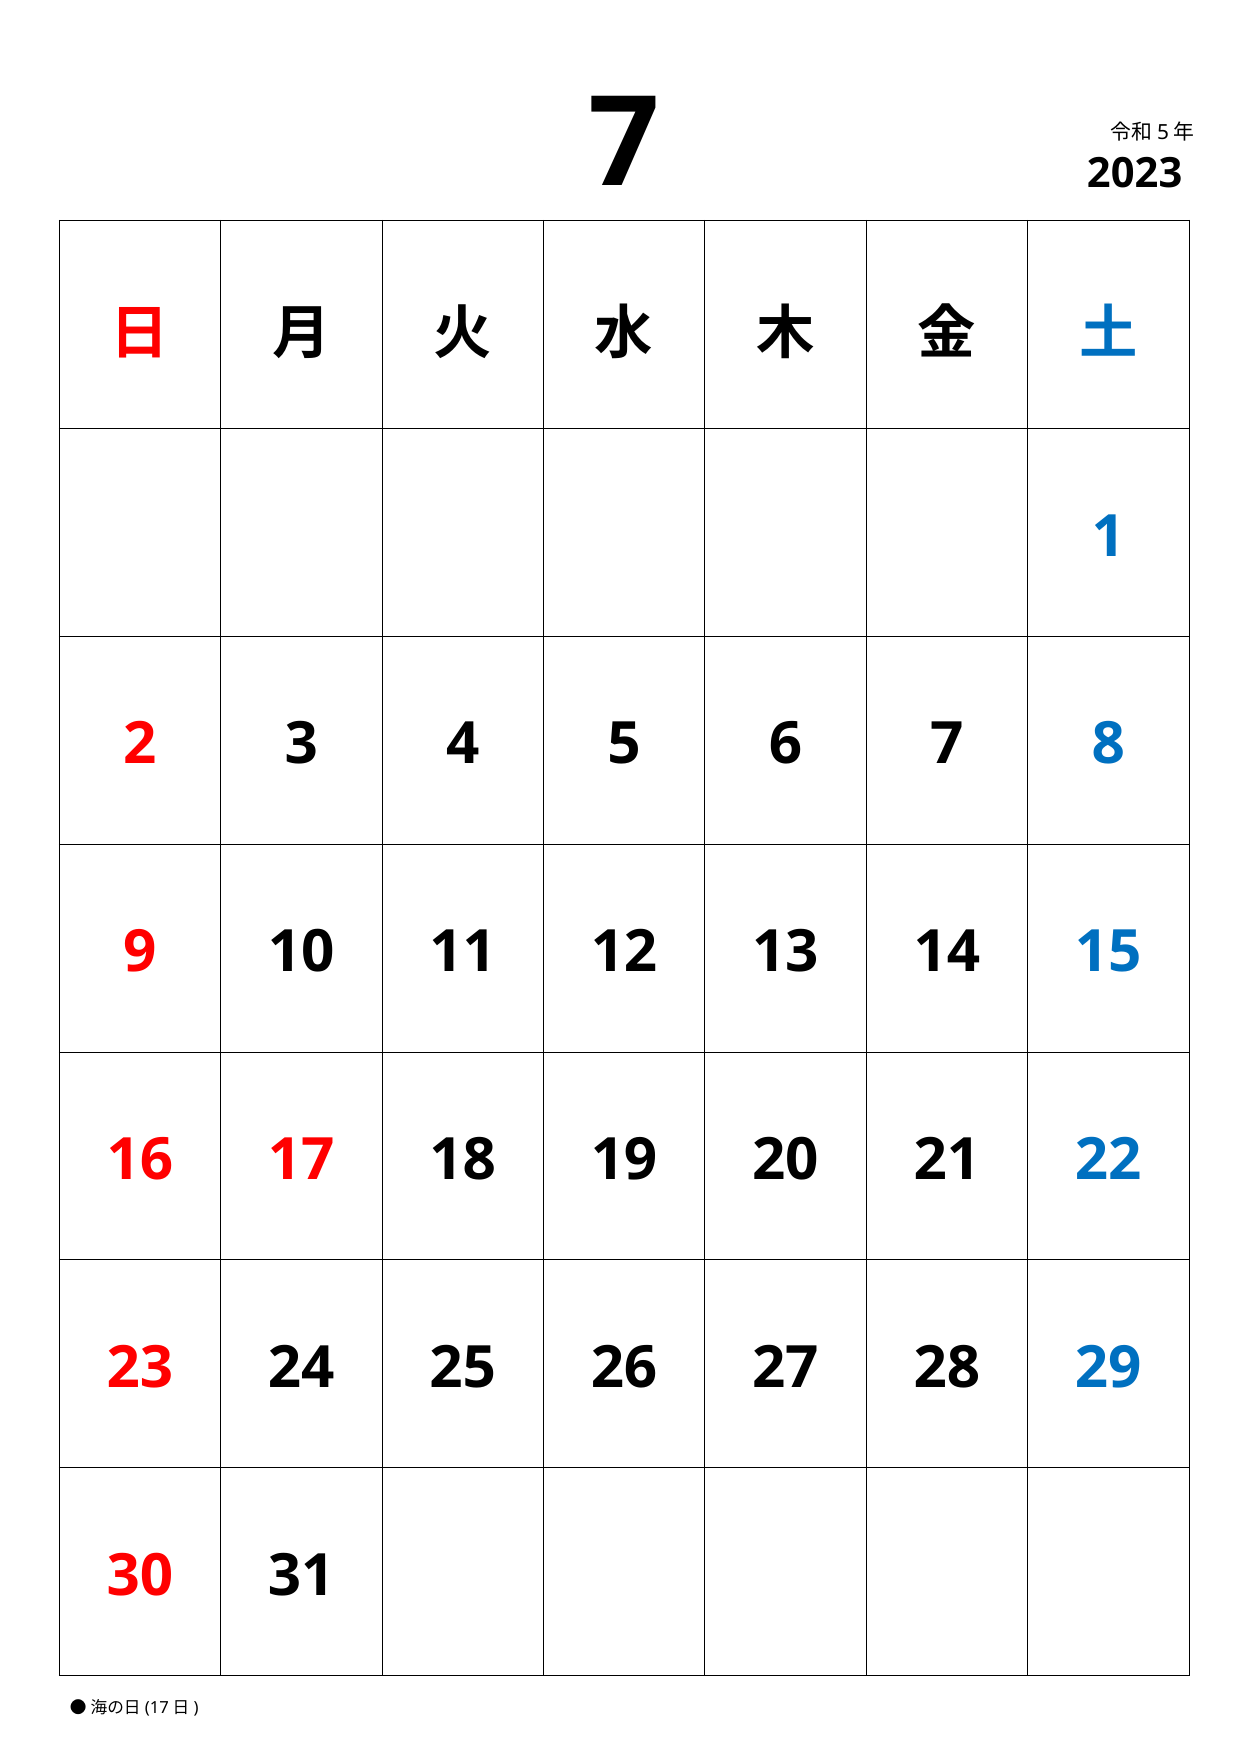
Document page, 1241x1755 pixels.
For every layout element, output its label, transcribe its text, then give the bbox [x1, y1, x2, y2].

table_cell 26 [544, 1260, 704, 1467]
table_cell 6 [705, 637, 866, 844]
table_cell [544, 429, 704, 636]
table_cell 17 [221, 1053, 382, 1259]
table_cell 28 [867, 1260, 1027, 1467]
table_cell 24 [221, 1260, 382, 1467]
table_cell 27 [705, 1260, 866, 1467]
table_cell 30 [60, 1468, 220, 1675]
table_cell 7 [867, 637, 1027, 844]
text_box 2023 [1072, 138, 1198, 204]
table_header 火 [383, 221, 543, 428]
table_cell 10 [221, 845, 382, 1052]
text_box ●海の日(17日) [55, 1689, 214, 1725]
table_cell 5 [544, 637, 704, 844]
table_cell [1028, 1468, 1189, 1675]
table_cell 21 [867, 1053, 1027, 1259]
table_cell 14 [867, 845, 1027, 1052]
table_cell 3 [221, 637, 382, 844]
table_cell 11 [383, 845, 543, 1052]
table_cell 4 [383, 637, 543, 844]
text_box 令和5年 [1095, 110, 1210, 151]
table_cell 2 [60, 637, 220, 844]
table_cell 16 [60, 1053, 220, 1259]
table_cell 15 [1028, 845, 1189, 1052]
table_header 日 [60, 221, 220, 428]
table_cell [383, 1468, 543, 1675]
table_cell 23 [60, 1260, 220, 1467]
table_cell [705, 1468, 866, 1675]
table_cell [705, 429, 866, 636]
table_cell [60, 429, 220, 636]
table_header 木 [705, 221, 866, 428]
table_cell [383, 429, 543, 636]
table_cell [867, 1468, 1027, 1675]
table_cell 29 [1028, 1260, 1189, 1467]
table_cell 9 [60, 845, 220, 1052]
table_header 金 [867, 221, 1027, 428]
table_cell 1 [1028, 429, 1189, 636]
table_header 土 [1028, 221, 1189, 428]
table_cell [867, 429, 1027, 636]
table_cell 18 [383, 1053, 543, 1259]
table_header 月 [221, 221, 382, 428]
table_cell 8 [1028, 637, 1189, 844]
table_cell [221, 429, 382, 636]
text_box 7 [573, 53, 675, 219]
table_cell 13 [705, 845, 866, 1052]
table_cell [544, 1468, 704, 1675]
table_cell 20 [705, 1053, 866, 1259]
table_cell 22 [1028, 1053, 1189, 1259]
table_cell 19 [544, 1053, 704, 1259]
table_cell 25 [383, 1260, 543, 1467]
table_cell 12 [544, 845, 704, 1052]
table_cell 31 [221, 1468, 382, 1675]
table_header 水 [544, 221, 704, 428]
